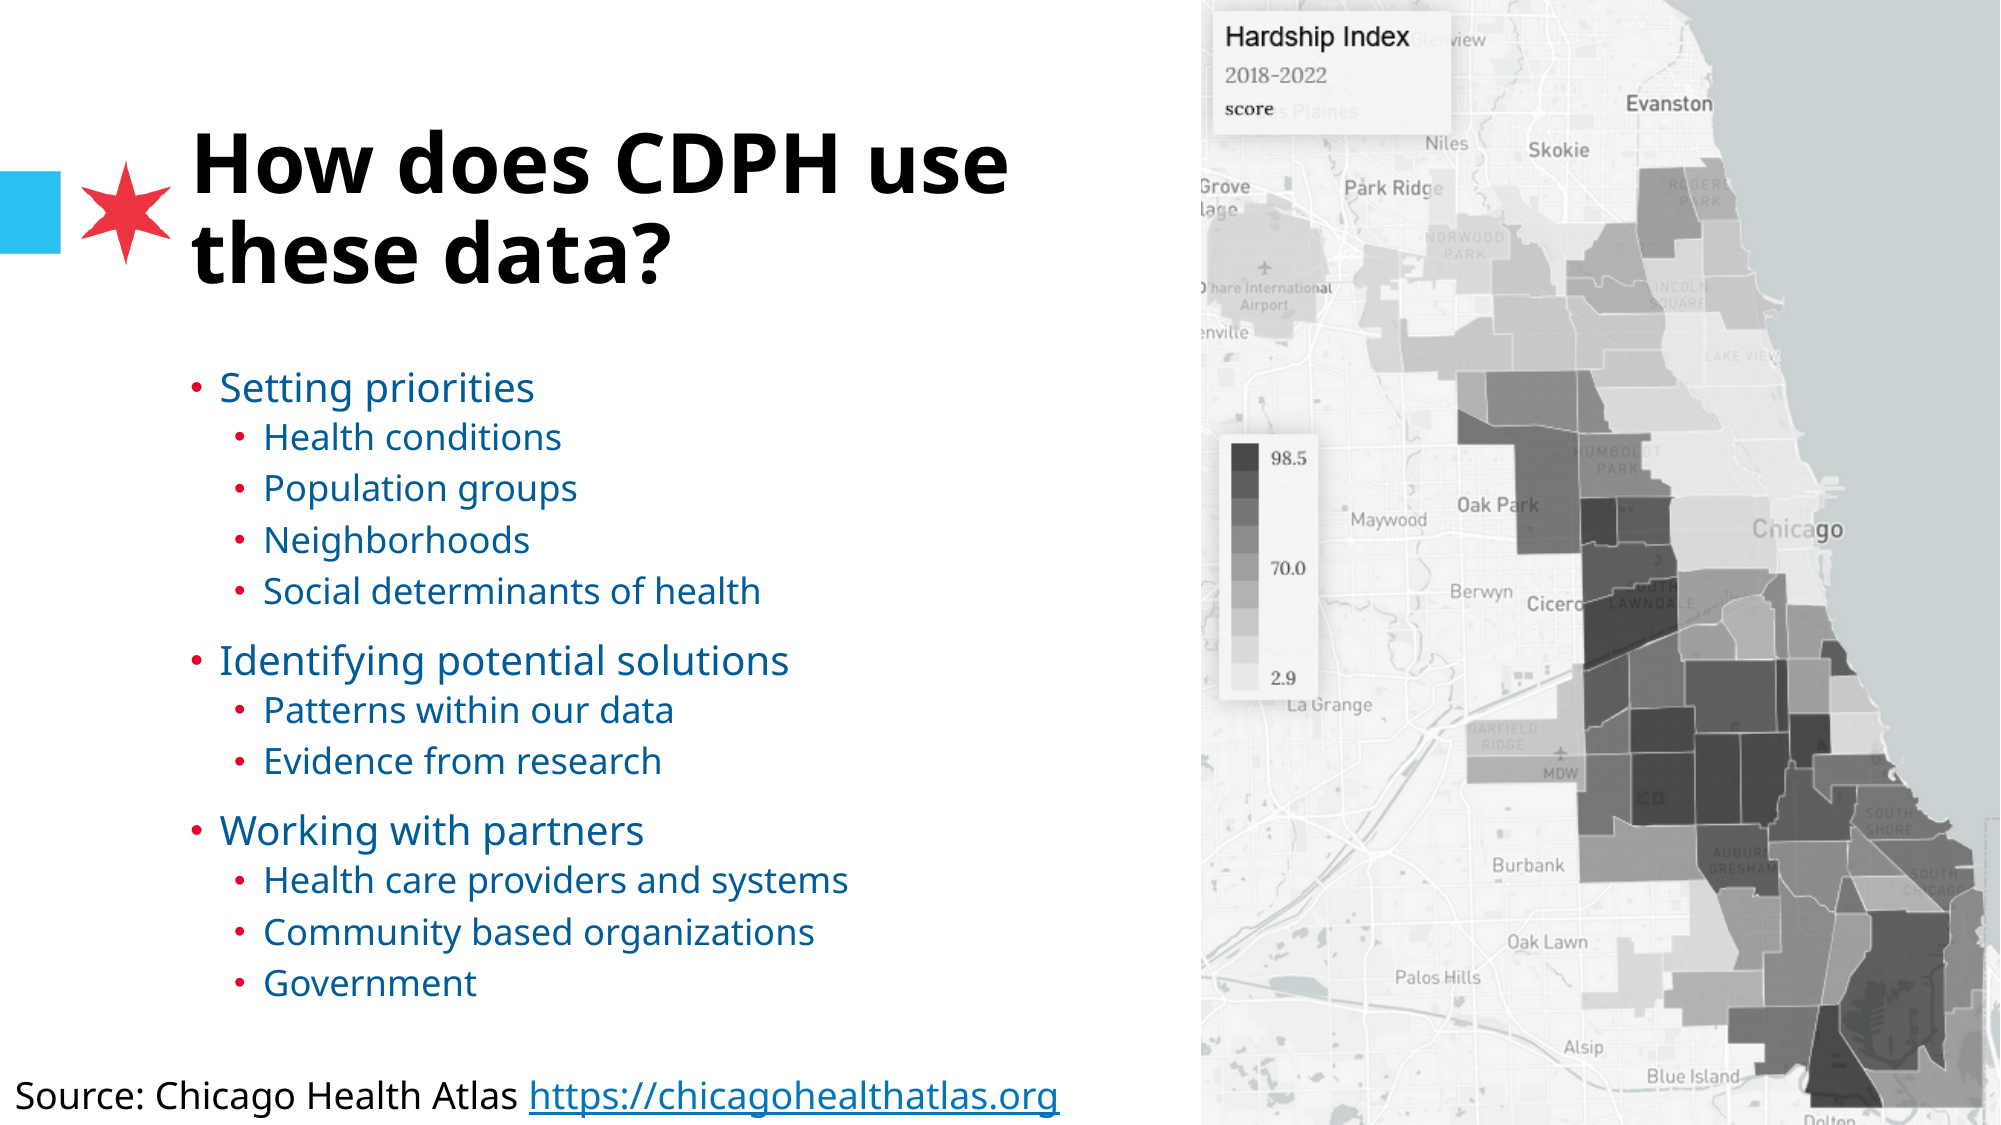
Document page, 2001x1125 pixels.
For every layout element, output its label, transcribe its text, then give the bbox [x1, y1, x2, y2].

list Setting priorities Health conditions Population groups Neighborhoods Social determinants of health Identifying potential solutions Patterns within our data Evidence from research Working with partners Health care providers and systems Community based organizations Government [175, 360, 956, 1013]
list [1204, 2, 1999, 1124]
title How does CDPH use these data? [175, 79, 1201, 344]
picture [0, 160, 171, 265]
text_box Source: Chicago Health Atlas https://chicagohealthatlas.org [0, 1064, 1201, 1125]
